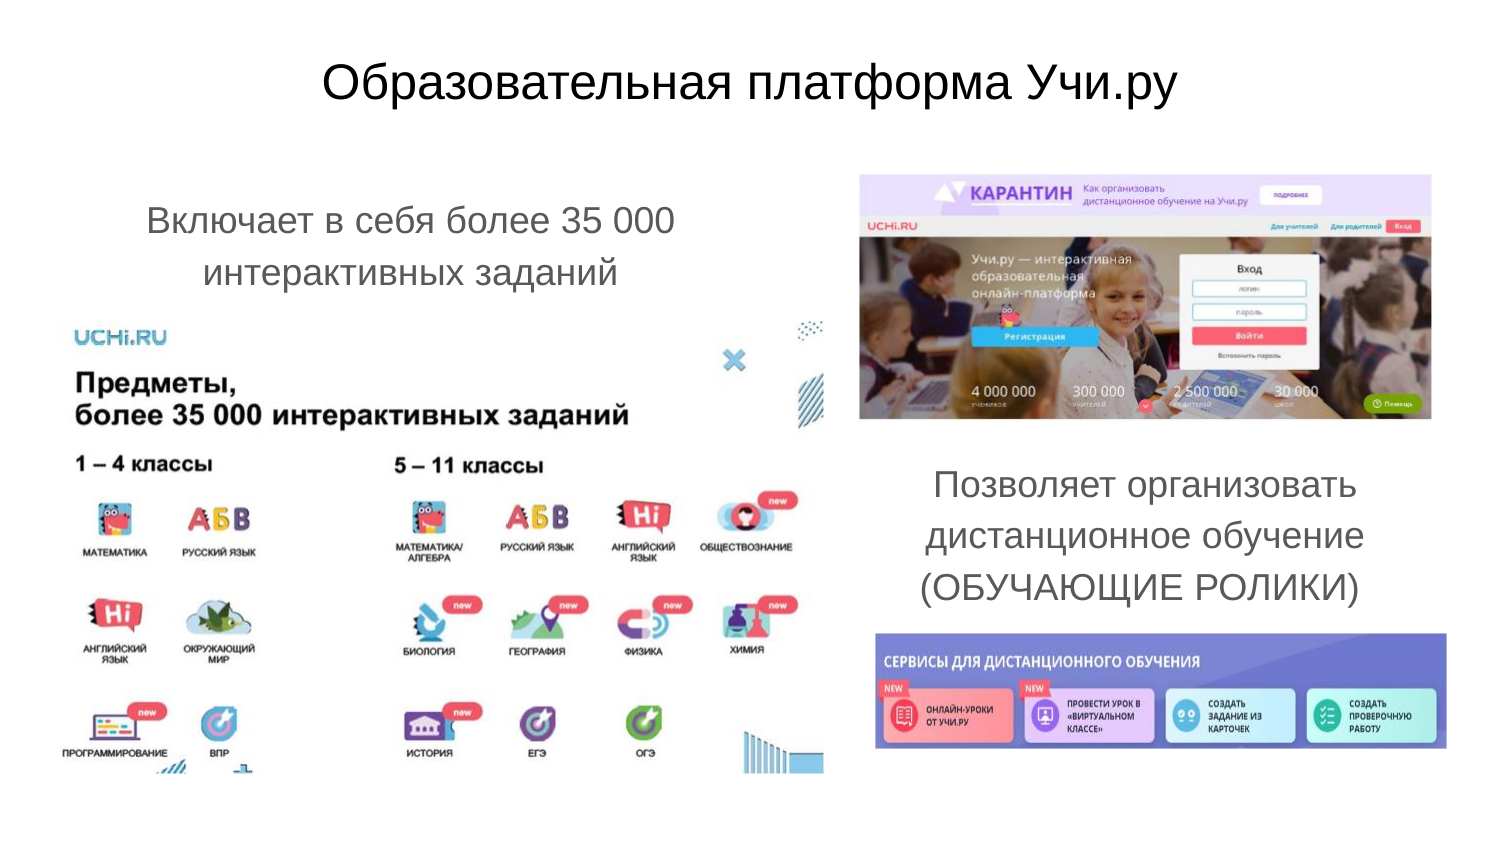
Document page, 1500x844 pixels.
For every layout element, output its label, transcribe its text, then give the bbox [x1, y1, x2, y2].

list Позволяет организовать дистанционное обучение (ОБУЧАЮЩИЕ РОЛИКИ) [875, 438, 1416, 562]
picture [874, 633, 1448, 749]
title Образовательная платформа Учи.ру [90, 0, 1409, 125]
picture [859, 174, 1432, 422]
picture [43, 321, 824, 774]
list Включает в себя более 35 000 интерактивных заданий [61, 174, 761, 299]
